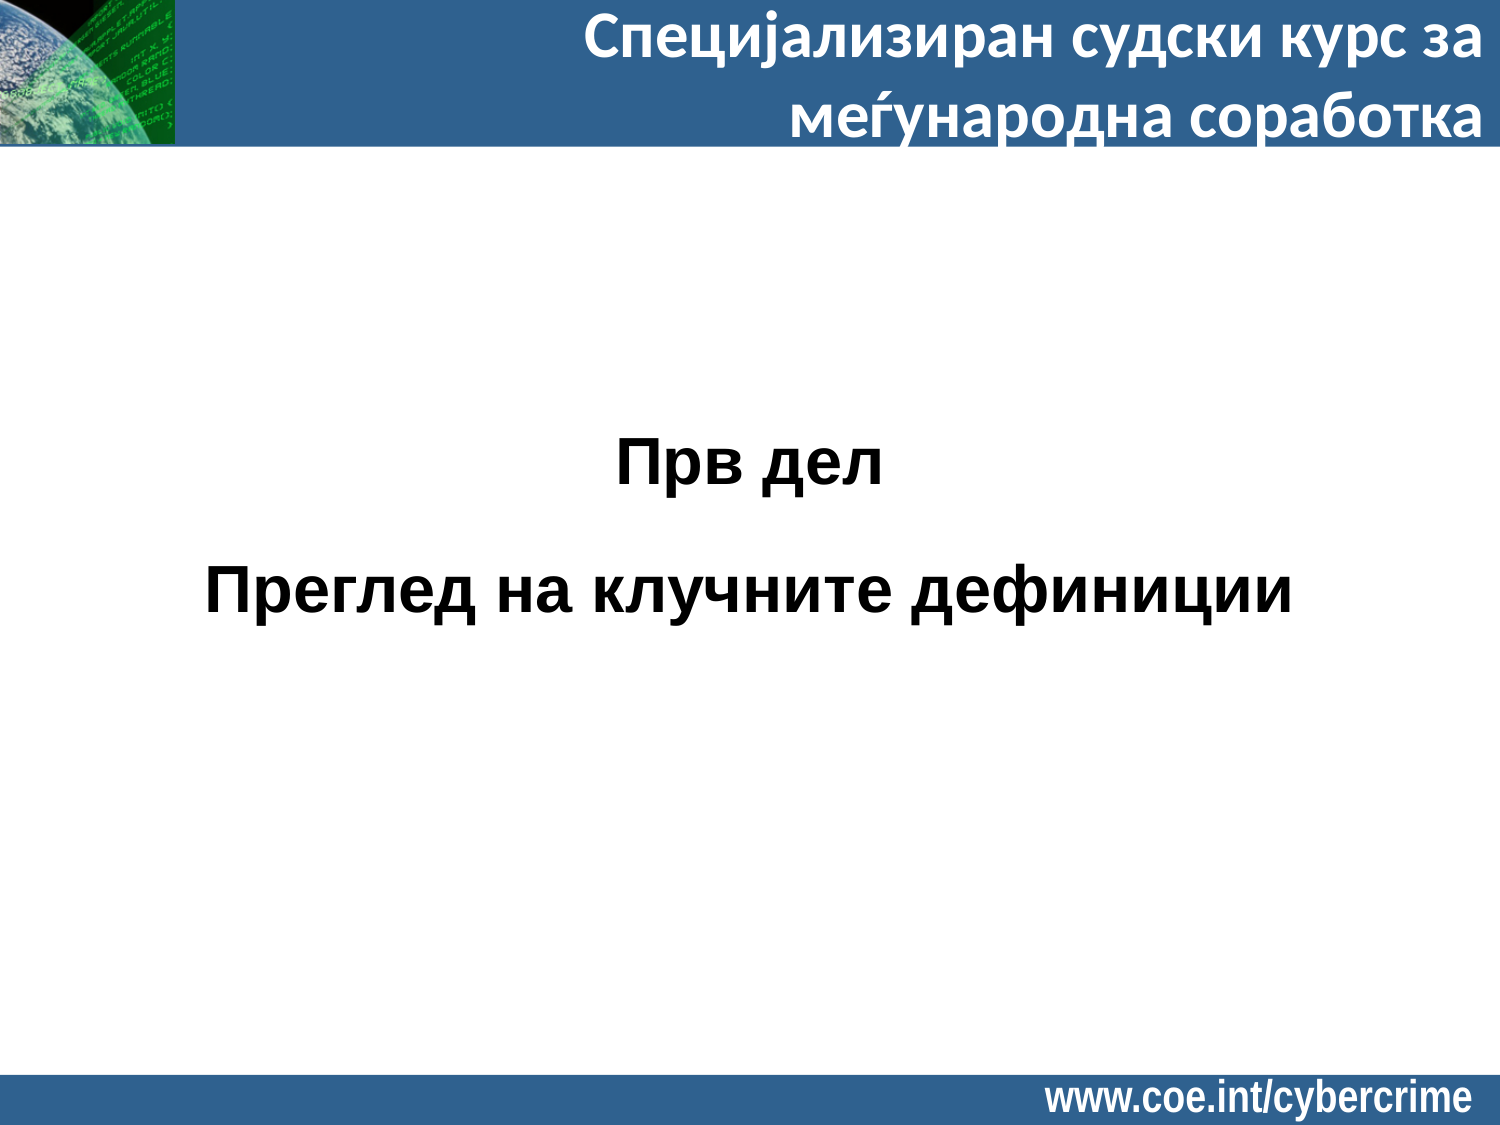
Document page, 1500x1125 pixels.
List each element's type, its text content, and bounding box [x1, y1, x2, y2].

text_box [0, 1073, 1030, 1125]
text_box Прв дел Преглед на клучните дефиниции [50, 425, 1450, 633]
picture [0, 0, 175, 144]
text_box Специјализиран судски курс за меѓународна соработка [177, 0, 1500, 149]
text_box www.coe.int/cybercrime [1030, 1059, 1500, 1125]
